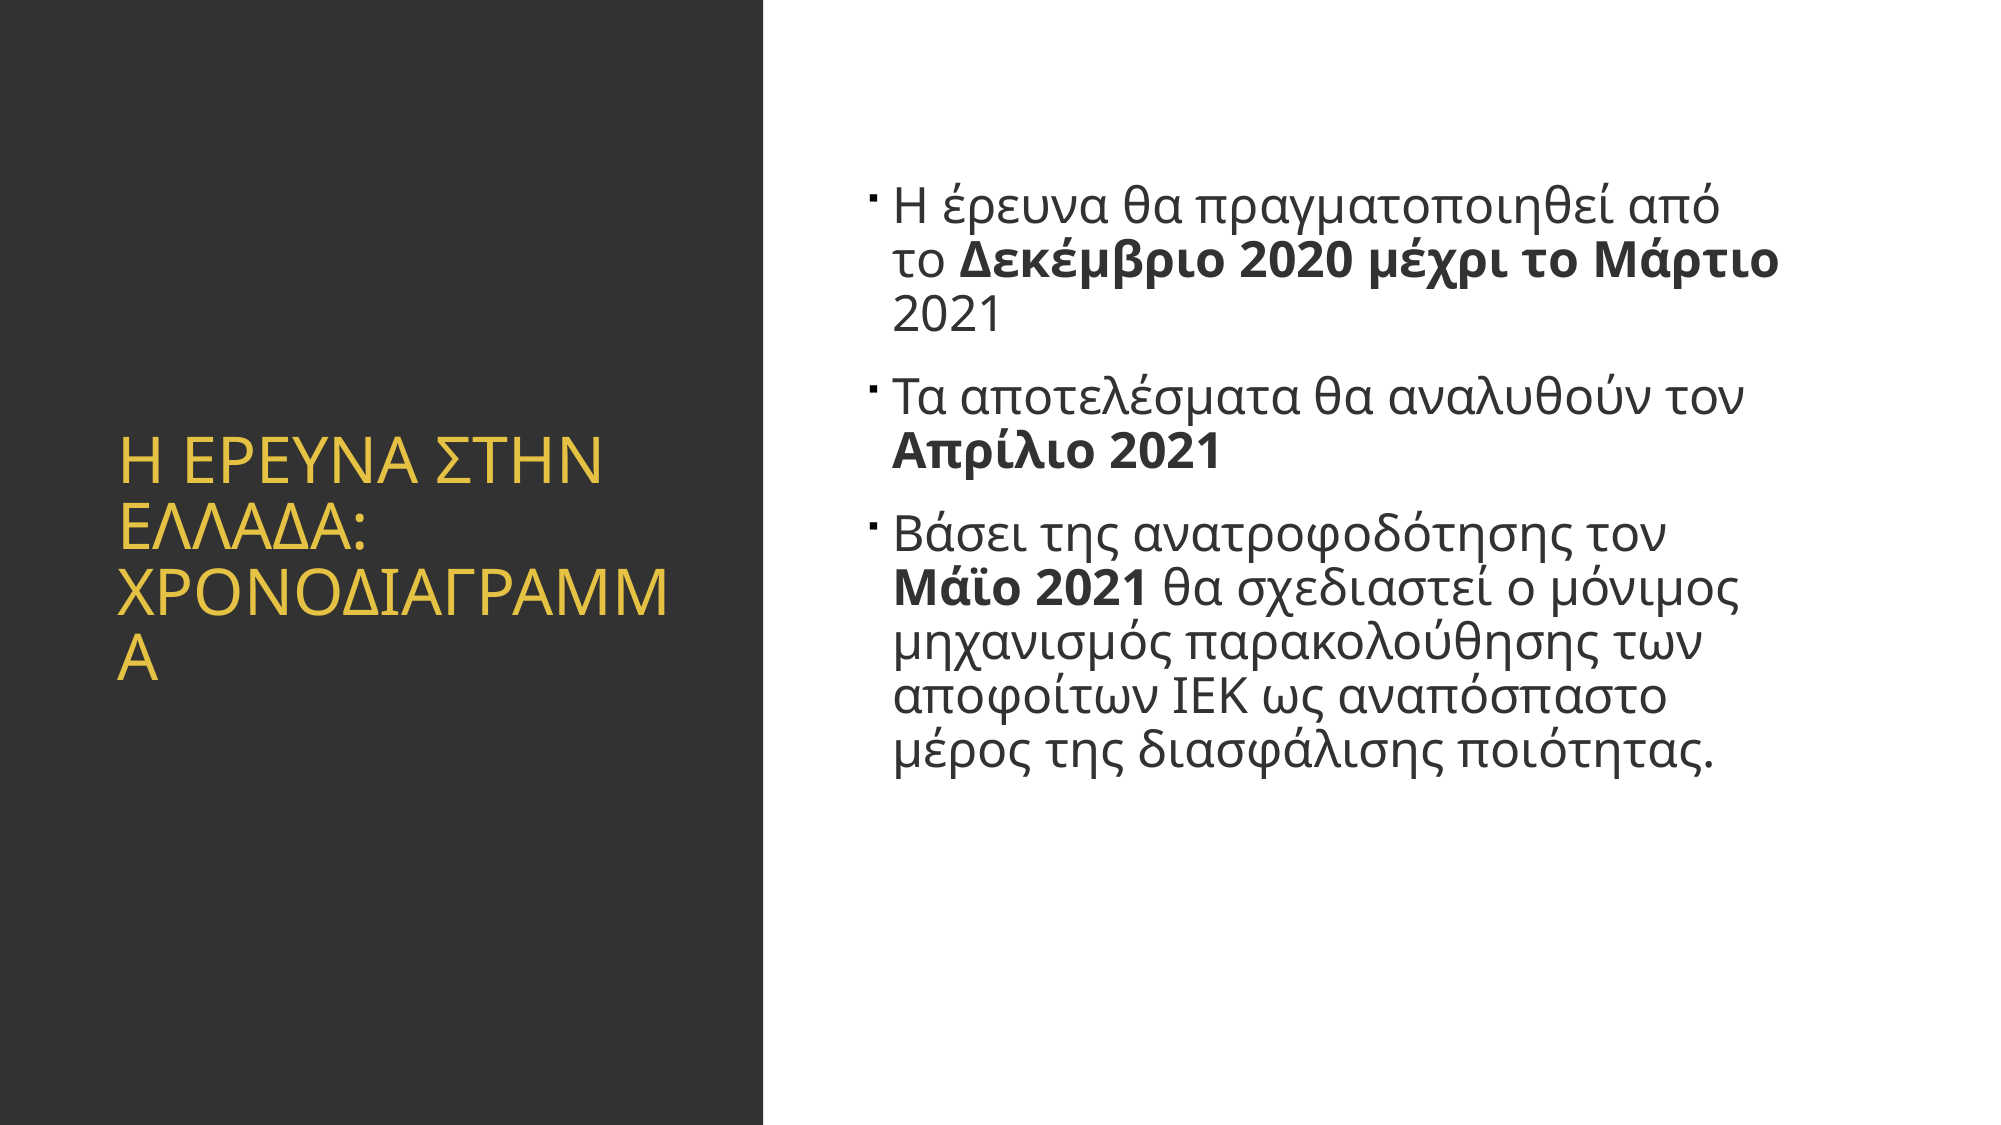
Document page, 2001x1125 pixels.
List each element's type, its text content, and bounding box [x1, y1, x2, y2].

text_box [762, 0, 2000, 1125]
list Η έρευνα θα πραγματοποιηθεί από το Δεκέμβριο 2020 μέχρι το Μάρτιο 2021 Τα αποτελέσματα θα αναλυθούν τον Απρίλιο 2021 Βάσει της ανατροφοδότησης τον Μάϊο 2021 θα σχεδιαστεί ο μόνιμος μηχανισμός παρακολούθησης των αποφοίτων ΙΕΚ ως αναπόσπαστο μέρος της διασφάλισης ποιότητας. [847, 137, 1803, 988]
title Η ερευνα στην ελλαδα: Χρονοδιαγραμμα [102, 137, 711, 988]
text_box [0, 0, 762, 1125]
